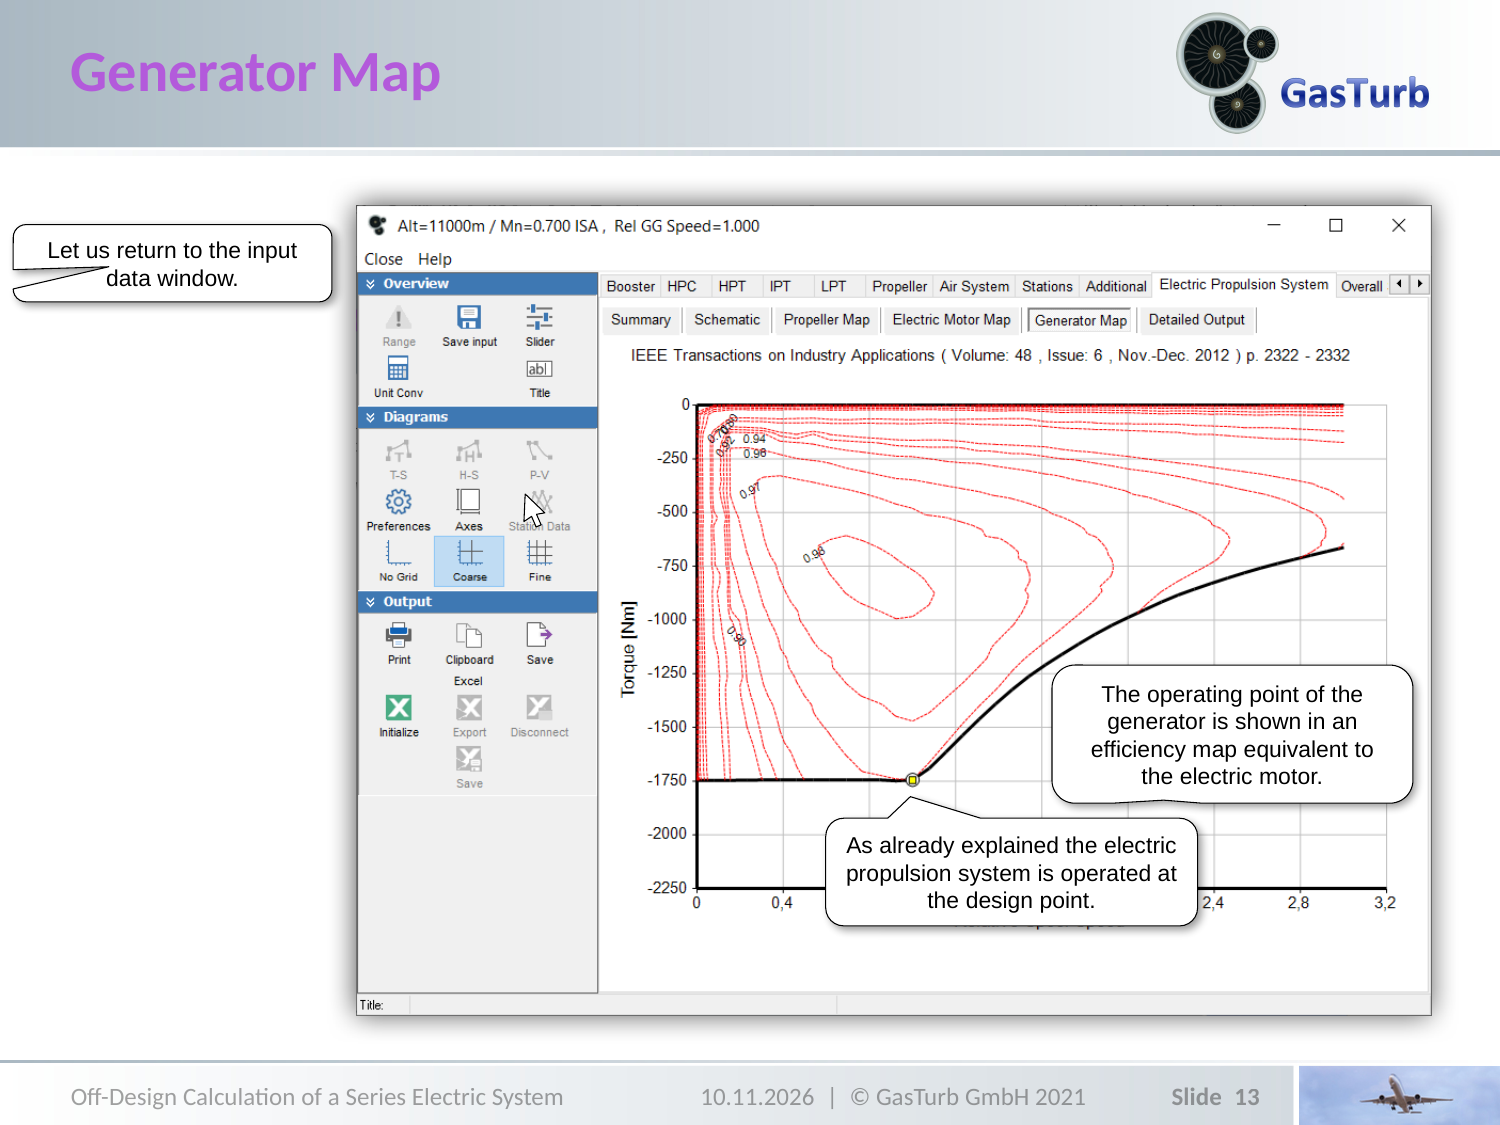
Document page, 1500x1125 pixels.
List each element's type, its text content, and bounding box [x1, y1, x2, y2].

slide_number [665, 1065, 827, 1125]
text_box Let us return to the input data window. [13, 224, 332, 302]
footer Off-Design Calculation of a Series Electric System [0, 1065, 665, 1125]
picture [356, 205, 1432, 1016]
picture [0, 0, 1500, 156]
slide_number 13 [1234, 1065, 1294, 1125]
picture [0, 1060, 1500, 1125]
title Generator Map [70, 0, 1164, 148]
